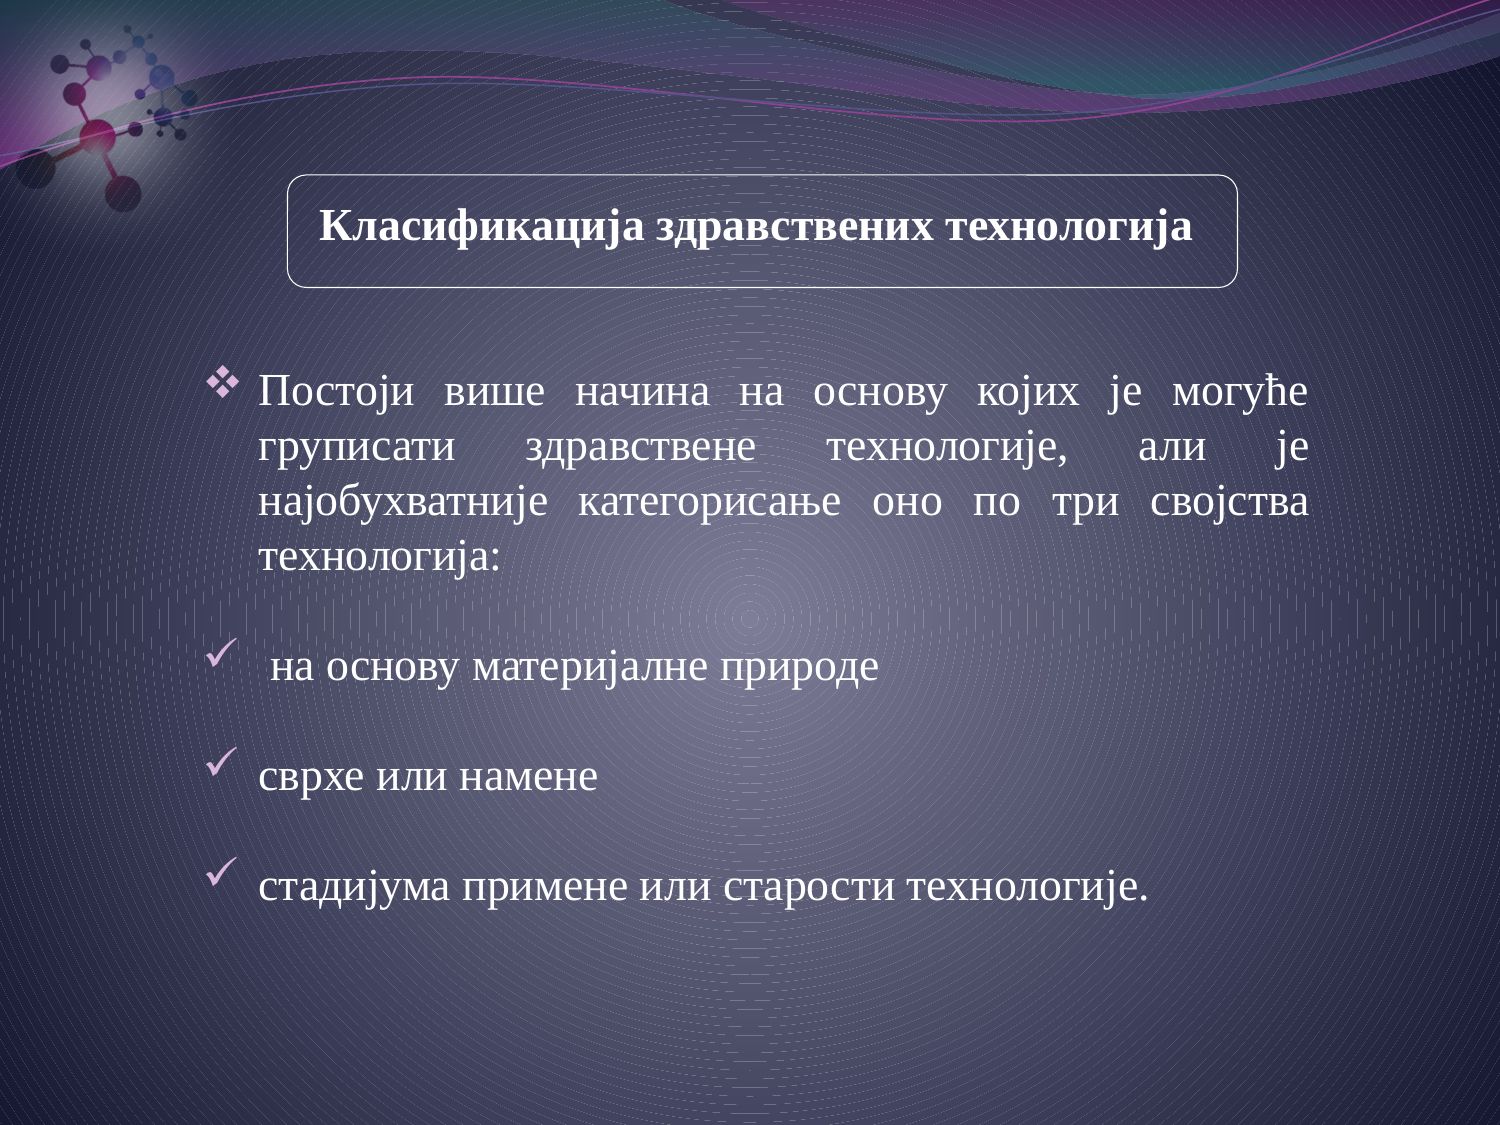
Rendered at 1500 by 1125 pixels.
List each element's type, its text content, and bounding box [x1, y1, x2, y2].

text_box Класификација здравствених технологија Постоји више начина на основу којих је могуће груписати здравствене технологије, али је најобухватније категорисање оно по три својства технологија: на основу материјалне природе сврхе или намене стадијума примене или старости технологије. [187, 187, 1325, 917]
text_box [285, 172, 1240, 290]
